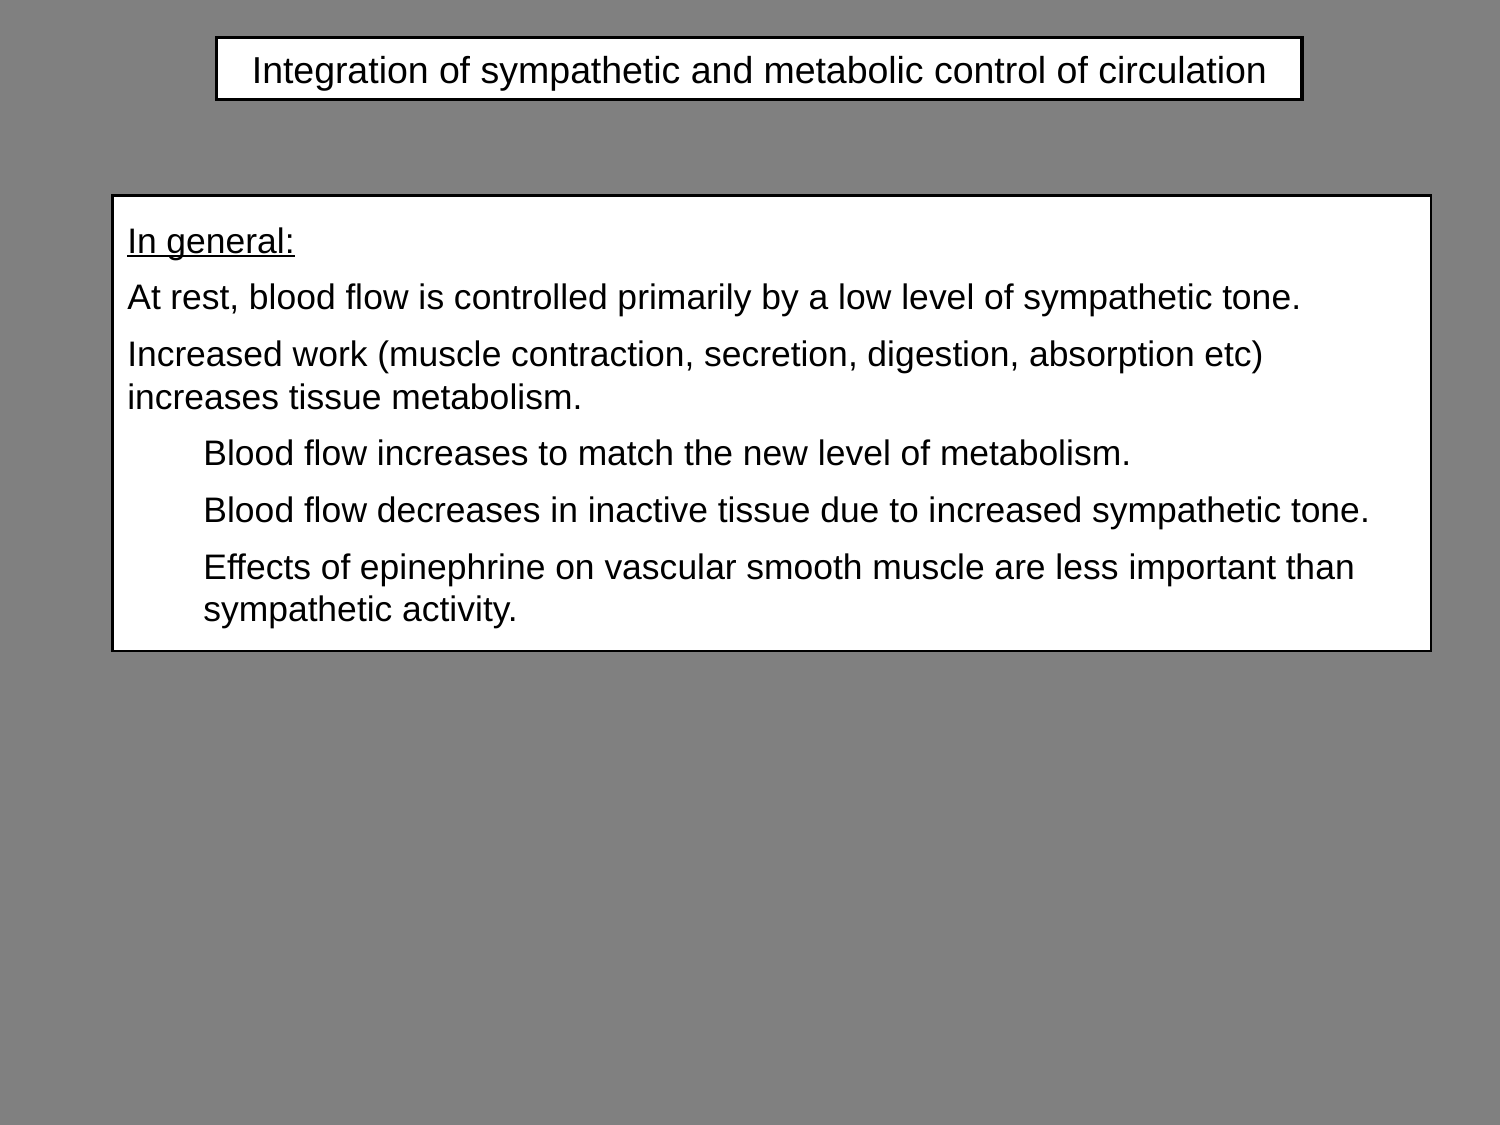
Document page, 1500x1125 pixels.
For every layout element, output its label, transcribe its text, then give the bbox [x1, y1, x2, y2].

text_box In general: At rest, blood flow is controlled primarily by a low level of sympathetic tone. Increased work (muscle contraction, secretion, digestion, absorption etc) increases tissue metabolism. Blood flow increases to match the new level of metabolism. Blood flow decreases in inactive tissue due to increased sympathetic tone. Effects of epinephrine on vascular smooth muscle are less important than sympathetic activity. [112, 195, 1431, 652]
title Integration of sympathetic and metabolic control of circulation [216, 36, 1303, 101]
